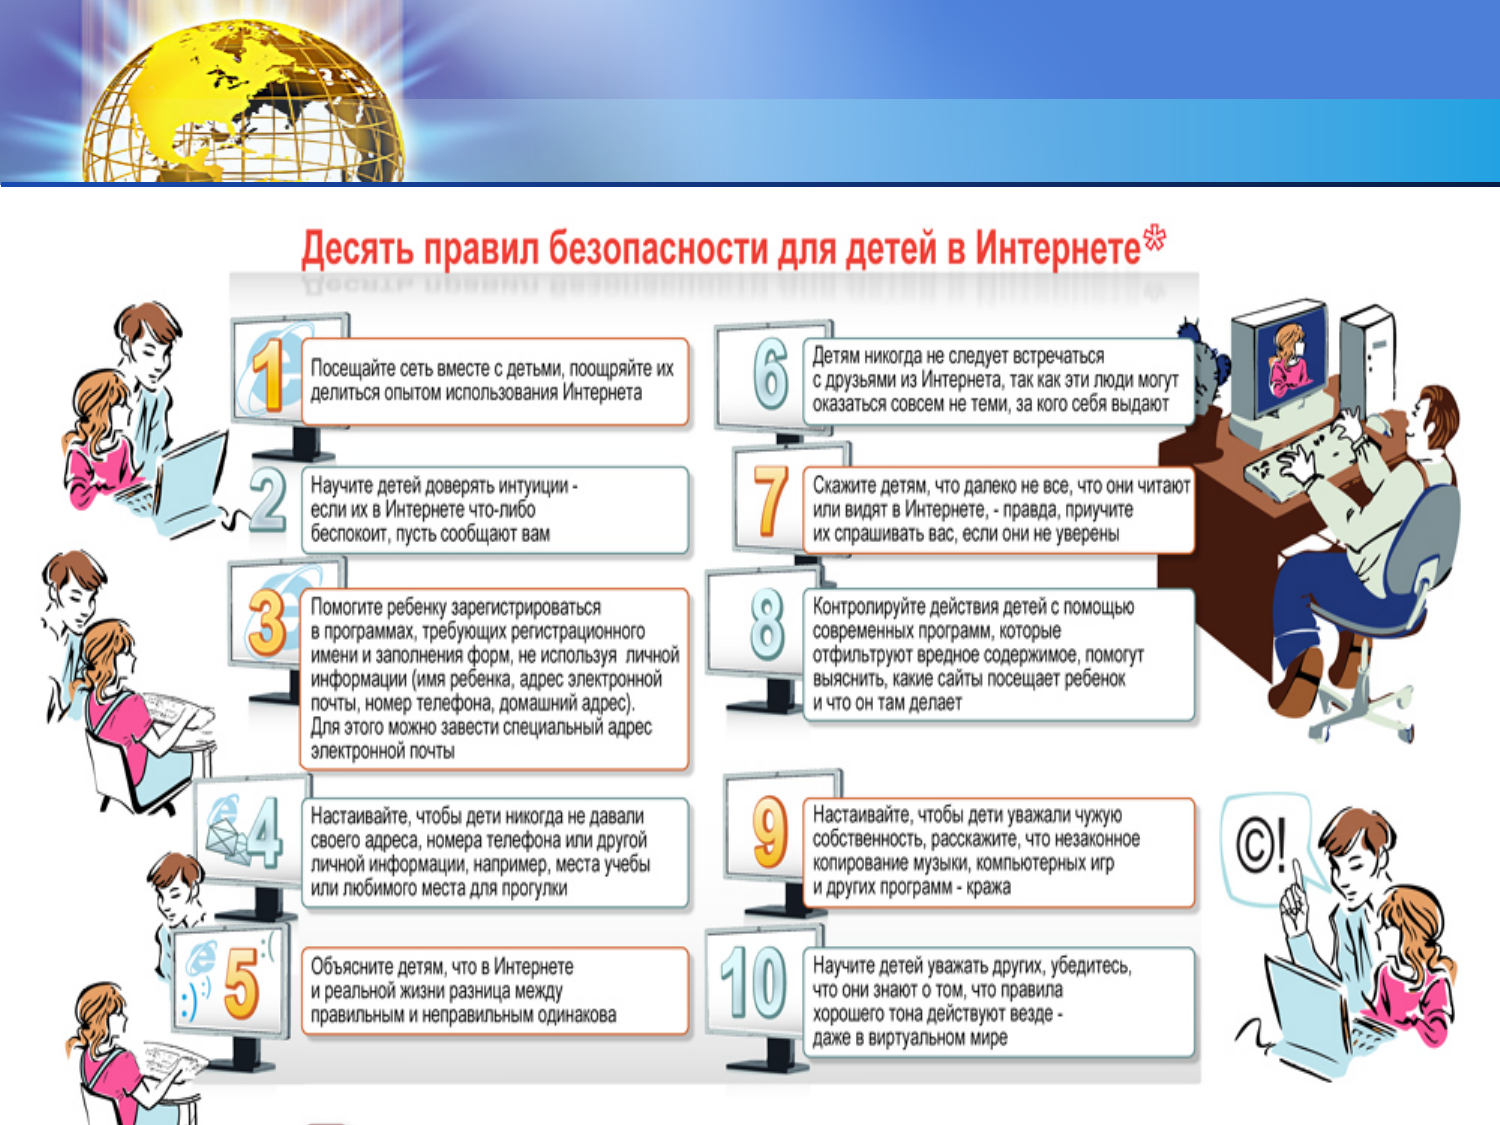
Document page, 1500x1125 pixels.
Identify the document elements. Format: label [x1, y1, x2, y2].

picture [0, 187, 1500, 1125]
text_box [298, 99, 412, 183]
picture [0, 0, 1500, 185]
